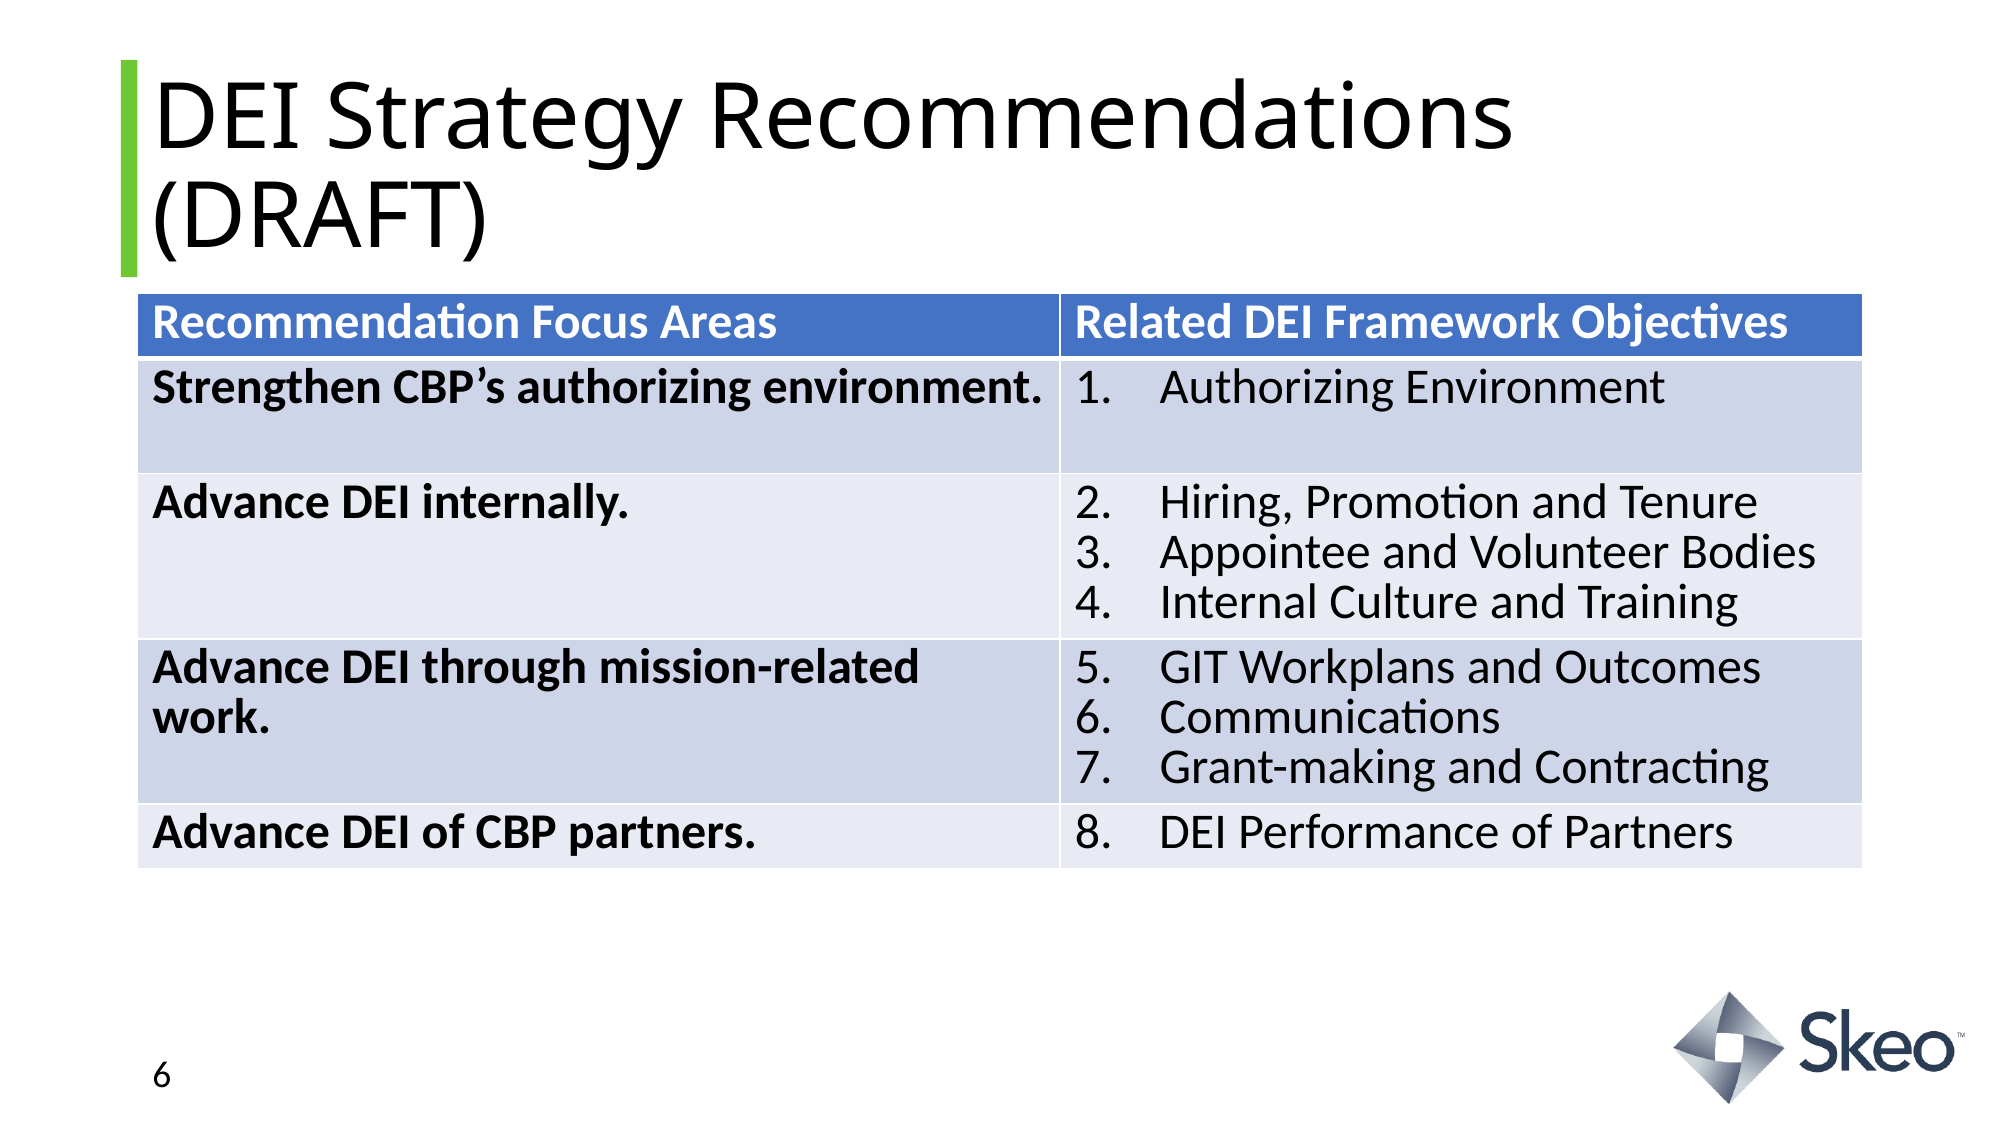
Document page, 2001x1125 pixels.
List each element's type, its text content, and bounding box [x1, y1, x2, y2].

table_cell Hiring, Promotion and Tenure Appointee and Volunteer Bodies Internal Culture and Training [1061, 474, 1862, 638]
table_cell Advance DEI through mission-related work. [138, 640, 1059, 803]
picture [1673, 991, 1965, 1104]
table_cell Strengthen CBP’s authorizing environment. [138, 361, 1059, 473]
table_cell DEI Performance of Partners [1061, 805, 1862, 868]
table_cell Advance DEI internally. [138, 474, 1059, 638]
table_cell GIT Workplans and Outcomes Communications Grant-making and Contracting [1061, 640, 1862, 803]
title DEI Strategy Recommendations (DRAFT) [137, 59, 1863, 278]
table_cell Authorizing Environment [1061, 361, 1862, 473]
table_cell Advance DEI of CBP partners. [138, 805, 1059, 868]
table_header Recommendation Focus Areas [138, 294, 1059, 356]
slide_number 6 [137, 1042, 588, 1103]
table_header Related DEI Framework Objectives [1061, 294, 1862, 356]
